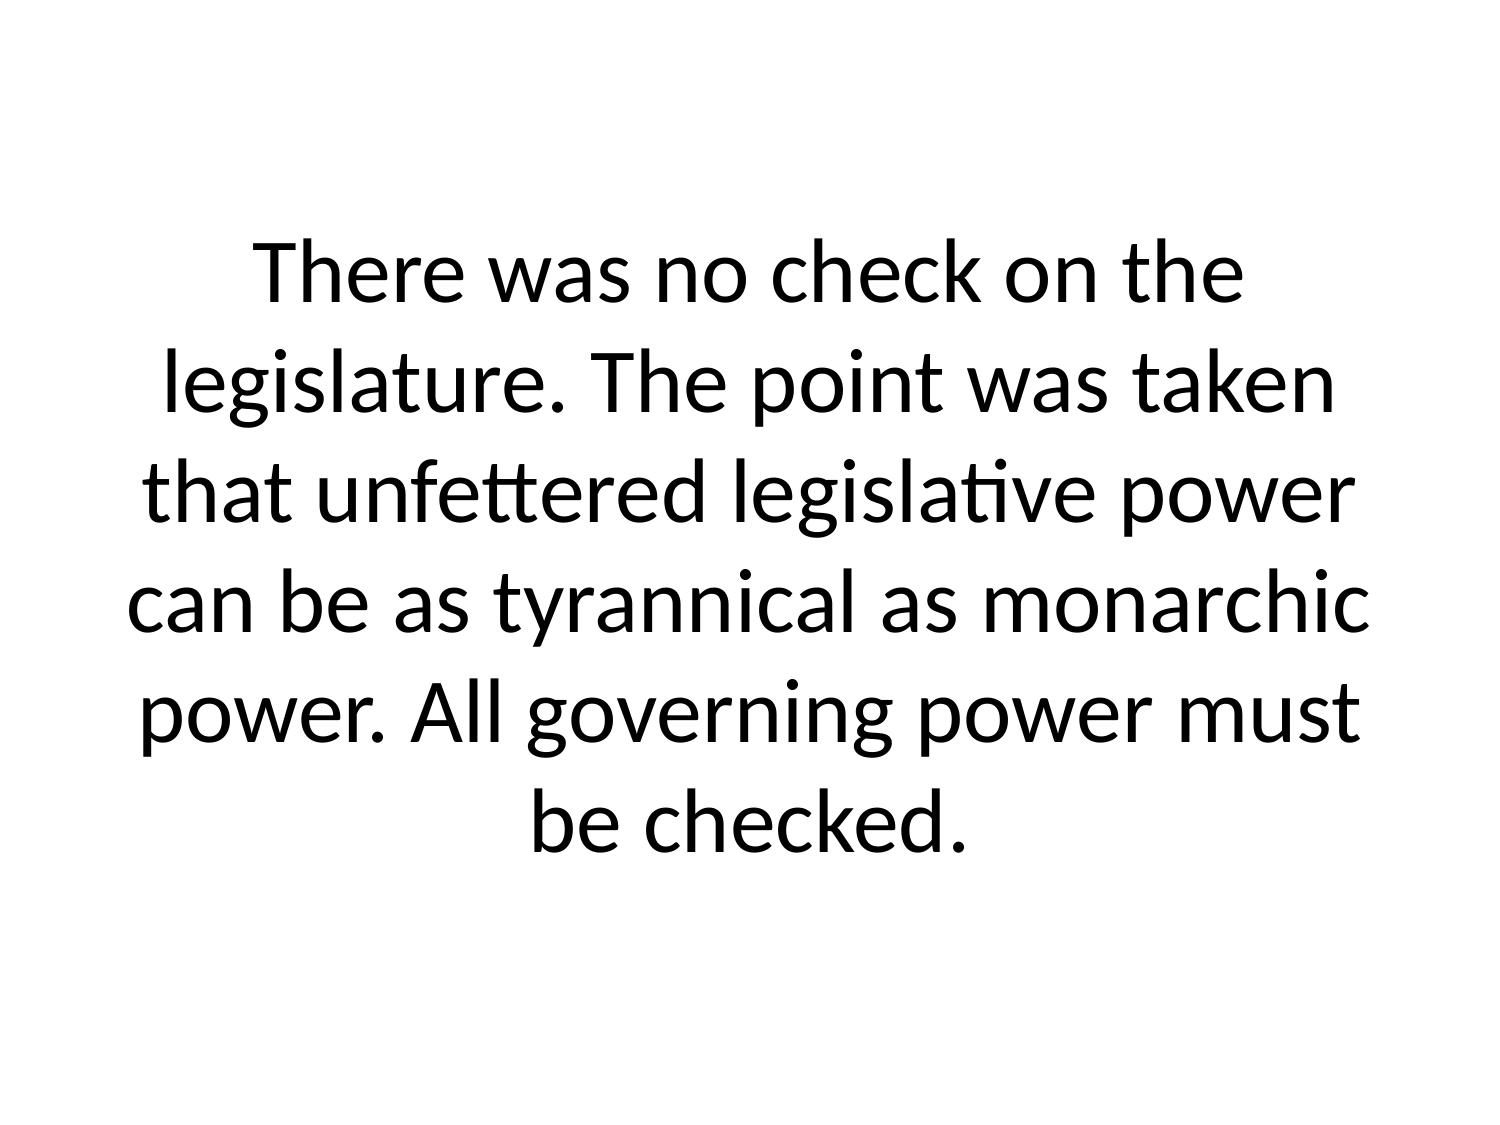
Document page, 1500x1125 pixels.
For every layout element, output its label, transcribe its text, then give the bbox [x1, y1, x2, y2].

title There was no check on the legislature. The point was taken that unfettered legislative power can be as tyrannical as monarchic power. All governing power must be checked. [74, 44, 1426, 1038]
